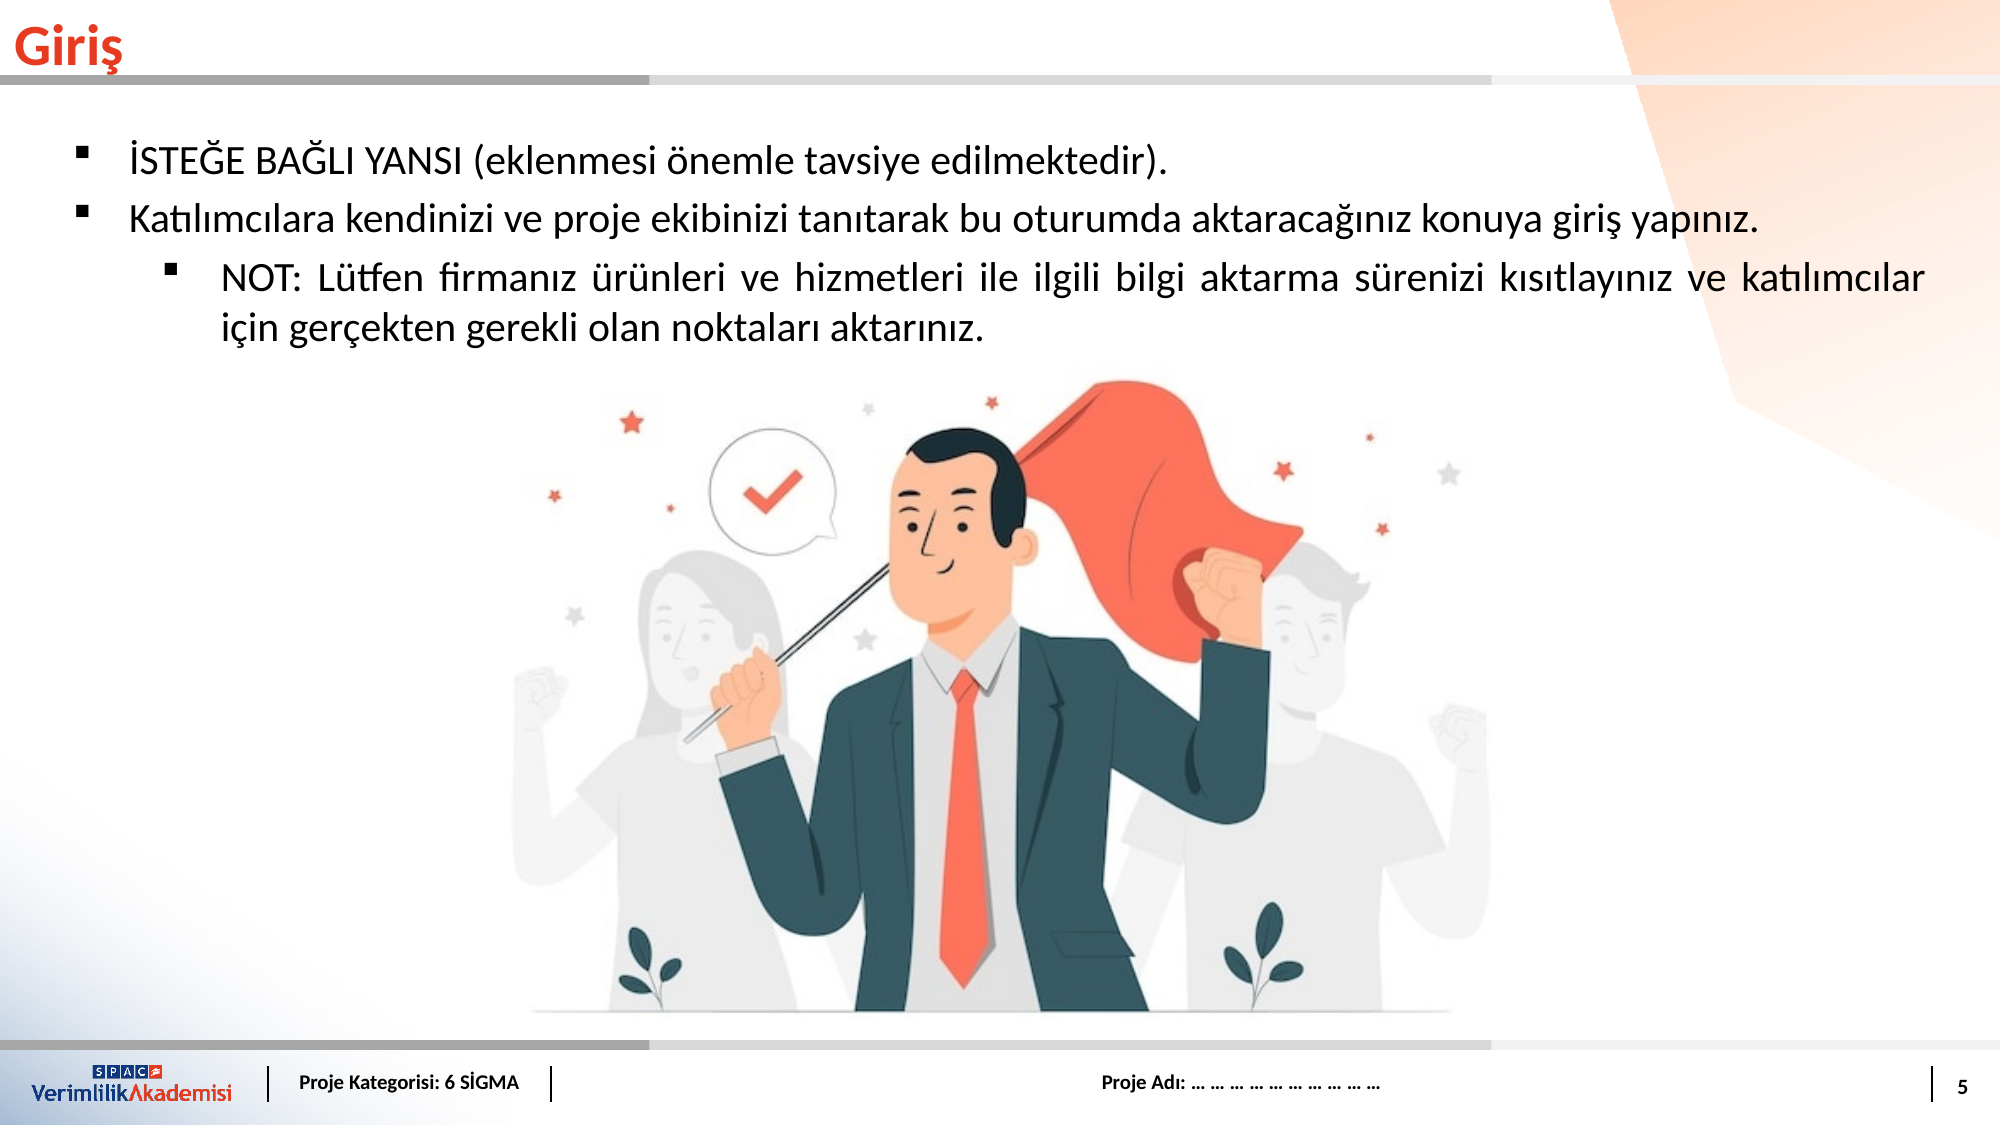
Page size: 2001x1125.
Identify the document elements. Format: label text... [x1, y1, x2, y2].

picture [0, 85, 2000, 1040]
picture [0, 1050, 2000, 1125]
title Giriş [0, 0, 2000, 75]
list İSTEĞE BAĞLI YANSI (eklenmesi önemle tavsiye edilmektedir). Katılımcılara kendinizi ve proje ekibinizi tanıtarak bu oturumda aktaracağınız konuya giriş yapınız. NOT: Lütfen firmanız ürünleri ve hizmetleri ile ilgili bilgi aktarma sürenizi kısıtlayınız ve katılımcılar için gerçekten gerekli olan noktaları aktarınız. [58, 125, 1942, 969]
